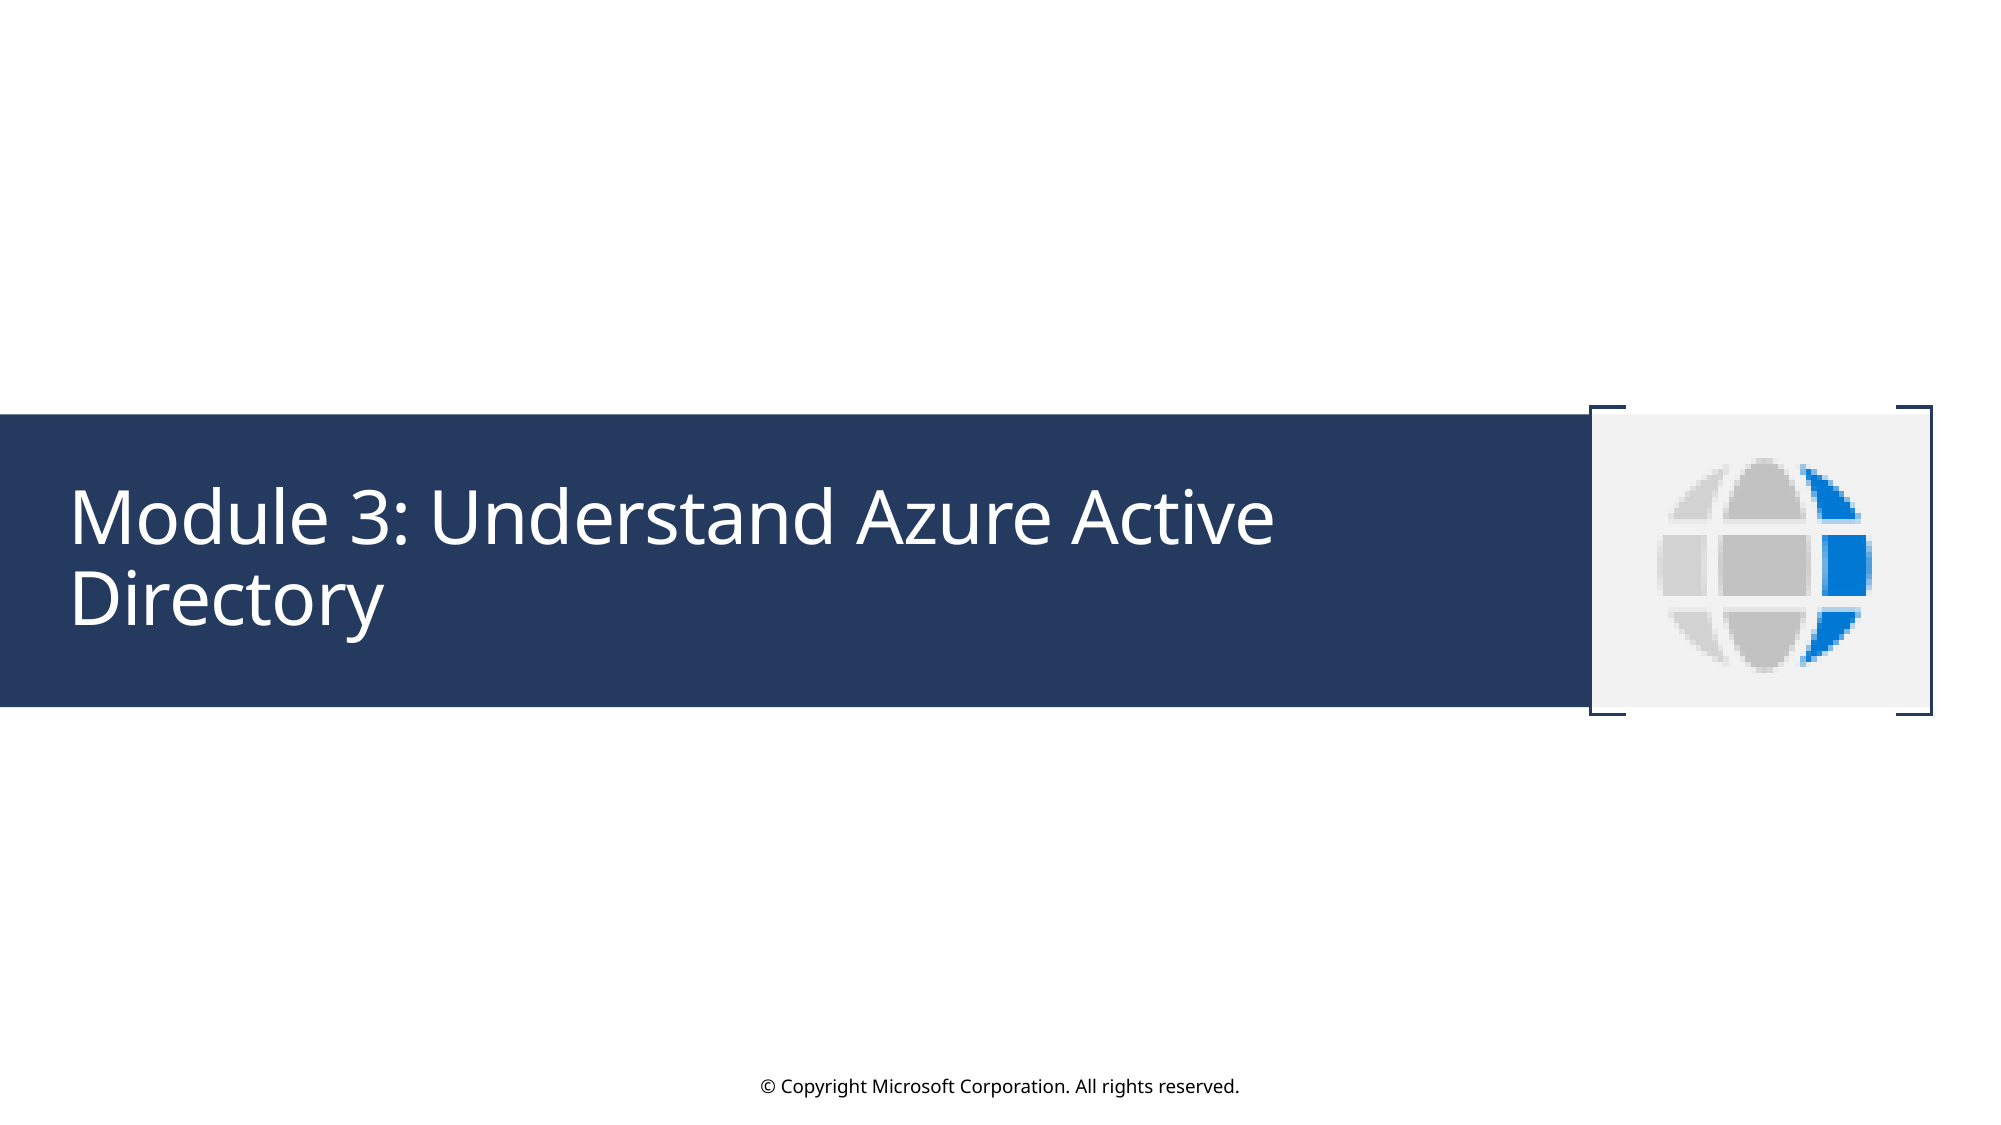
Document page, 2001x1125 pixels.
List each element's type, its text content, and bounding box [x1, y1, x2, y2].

picture [1647, 448, 1873, 674]
title Module 3: Understand Azure Active Directory [68, 414, 1577, 708]
